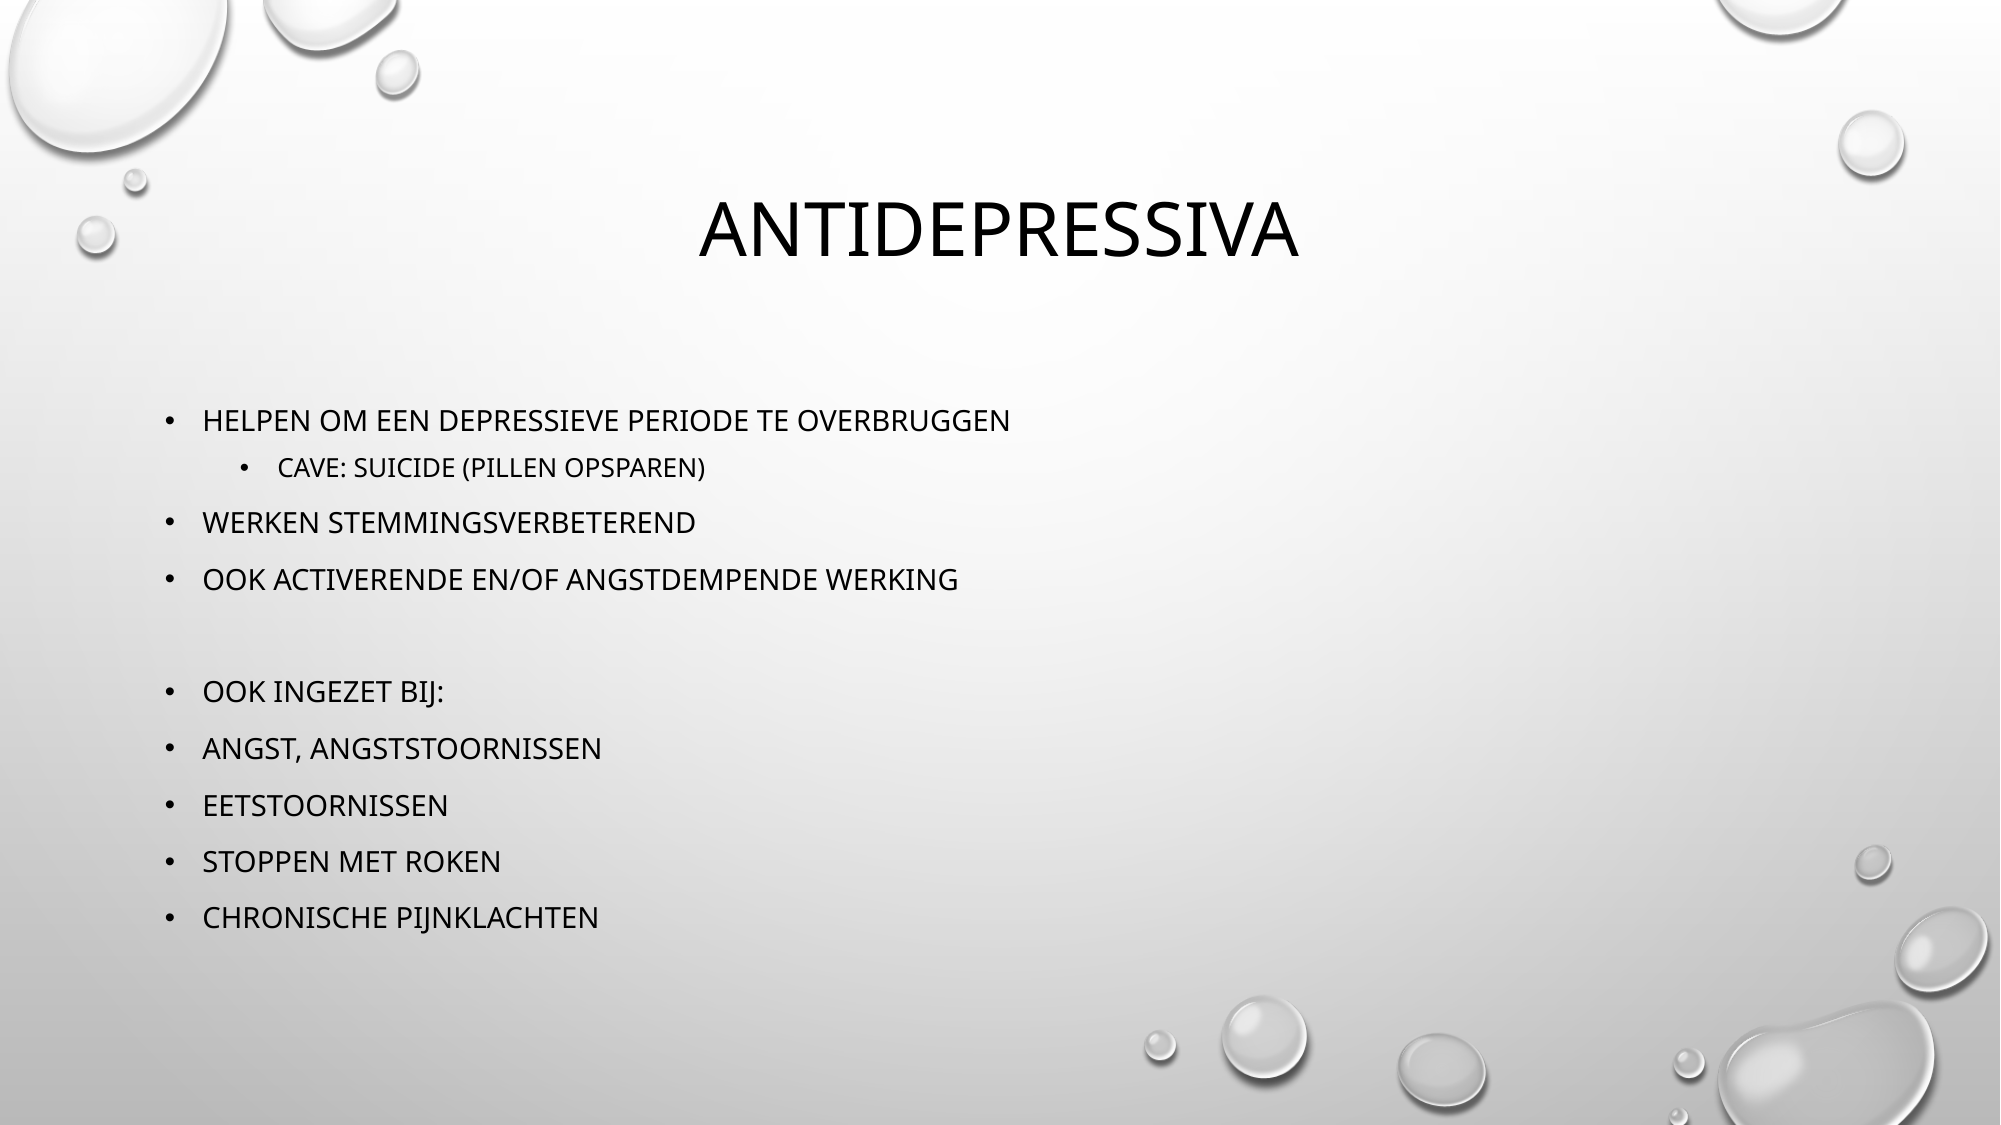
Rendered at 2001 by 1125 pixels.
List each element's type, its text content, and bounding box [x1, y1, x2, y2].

title Antidepressiva [149, 101, 1851, 364]
picture [0, 0, 2000, 1125]
list Helpen om een depressieve periode te overbruggen CAVE: suicide (pillen opsparen) Werken stemmingsverbeterend Ook activerende en/of angstdempende werking Ook ingezet bij: Angst, angststoornissen Eetstoornissen Stoppen met roken Chronische pijnklachten [149, 388, 1850, 950]
